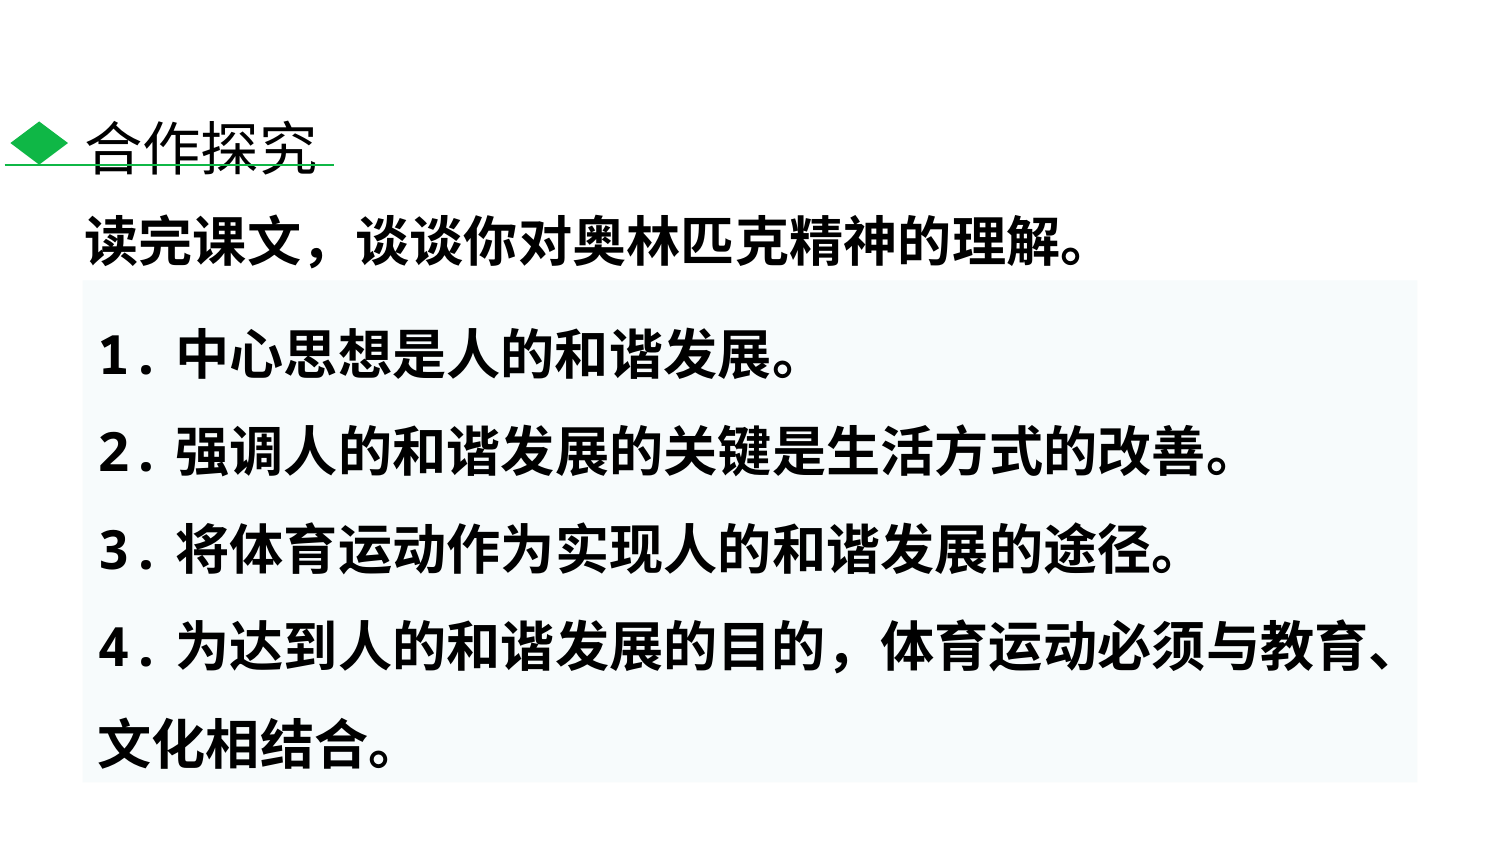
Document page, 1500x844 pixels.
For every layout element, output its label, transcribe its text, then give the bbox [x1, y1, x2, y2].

text_box 1.中心思想是人的和谐发展。 2.强调人的和谐发展的关键是生活方式的改善。 3.将体育运动作为实现人的和谐发展的途径。 4.为达到人的和谐发展的目的，体育运动必须与教育、文化相结合。 [82, 280, 1418, 783]
text_box 读完课文，谈谈你对奥林匹克精神的理解。 [69, 187, 1140, 280]
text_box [4, 105, 334, 191]
